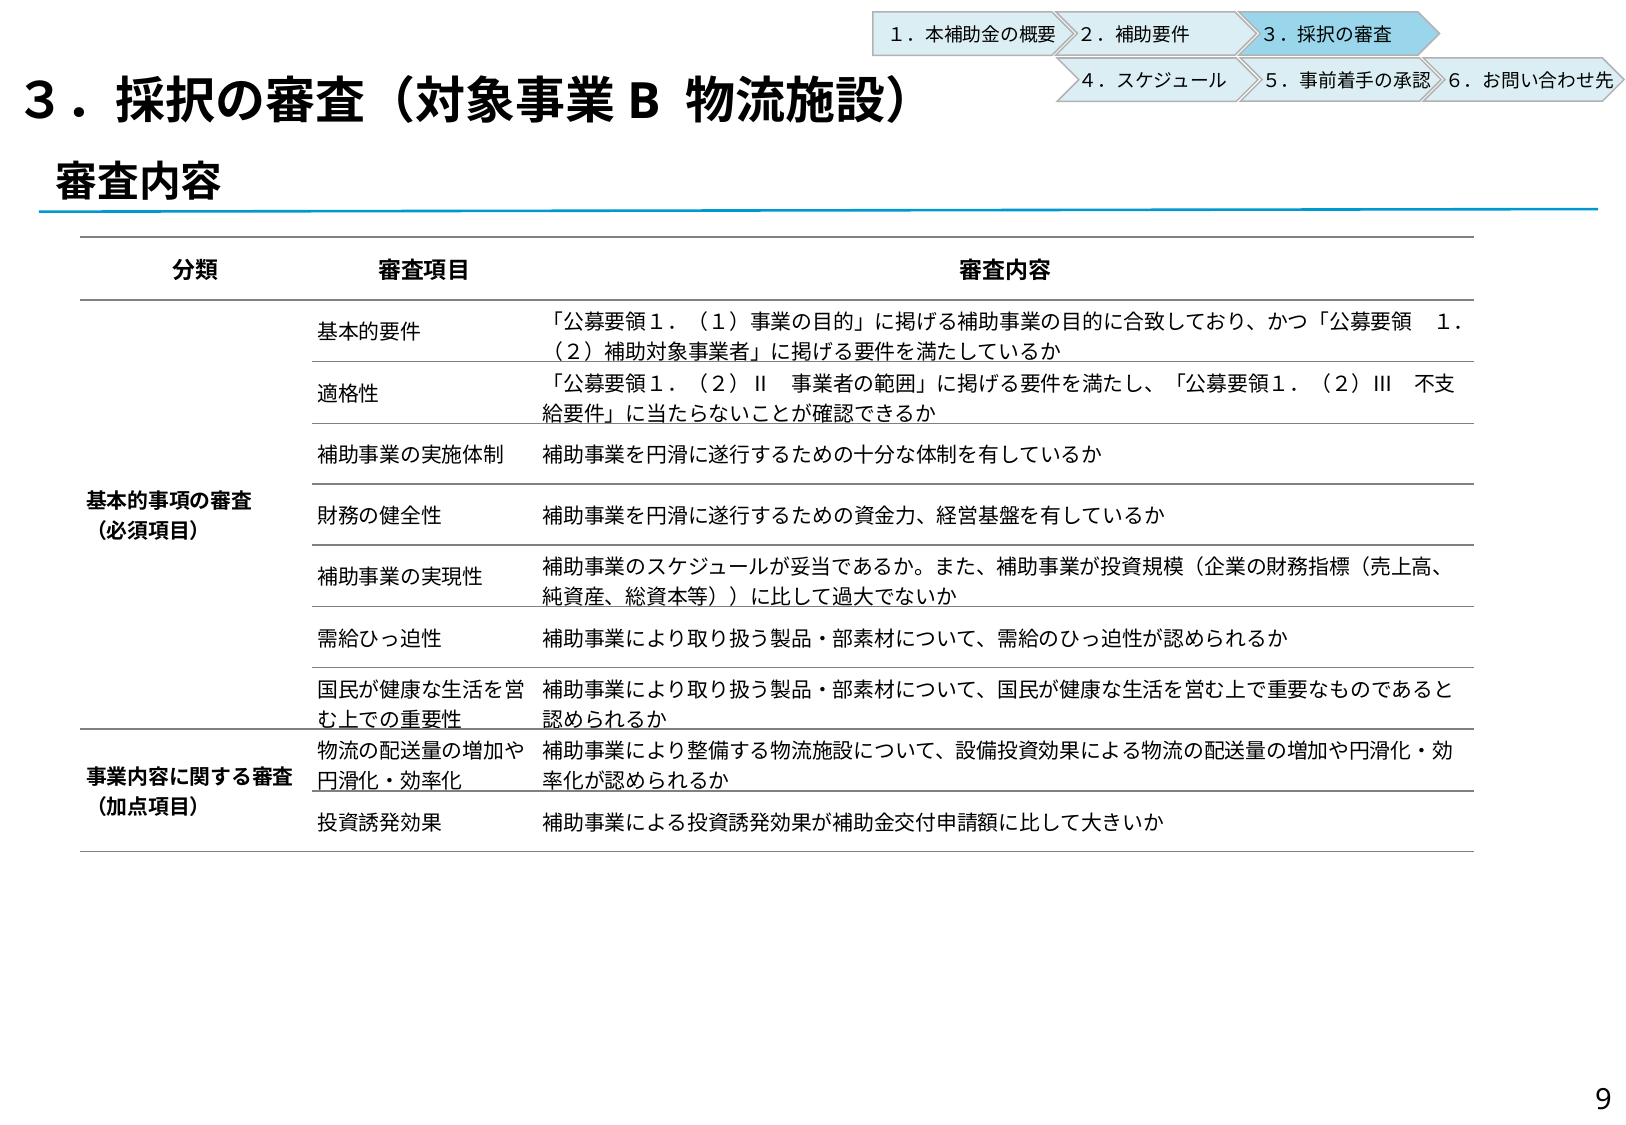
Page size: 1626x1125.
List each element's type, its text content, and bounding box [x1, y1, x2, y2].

text_box ２．補助要件 [1055, 11, 1257, 56]
table_cell 基本的事項の審査 （必須項目） [80, 301, 312, 728]
table_cell 「公募要領１．（２）Ⅱ 事業者の範囲」に掲げる要件を満たし、「公募要領１．（２）Ⅲ 不支給要件」に当たらないことが確認できるか [537, 362, 1474, 423]
table_header 審査項目 [312, 238, 537, 299]
table_cell 補助事業を円滑に遂行するための資金力、経営基盤を有しているか [537, 485, 1474, 544]
table_cell 国民が健康な生活を営む上での重要性 [312, 668, 537, 728]
table_cell 補助事業による投資誘発効果が補助金交付申請額に比して大きいか [537, 792, 1474, 851]
table_cell 投資誘発効果 [312, 792, 537, 851]
table_cell 適格性 [312, 362, 537, 423]
table_cell 物流の配送量の増加や円滑化・効率化 [312, 730, 537, 790]
text_box ６．お問い合わせ先 [1423, 57, 1625, 102]
slide_number 8 [1247, 1070, 1625, 1125]
table_cell 財務の健全性 [312, 485, 537, 544]
table_header 分類 [80, 238, 312, 299]
text_box 審査内容 [40, 146, 703, 208]
table_cell 補助事業により取り扱う製品・部素材について、需給のひっ迫性が認められるか [537, 607, 1474, 667]
text_box ４．スケジュール [1057, 57, 1258, 102]
table_cell 補助事業の実現性 [312, 546, 537, 606]
text_box ３．採択の審査 [1238, 11, 1440, 56]
table_cell 「公募要領１．（１）事業の目的」に掲げる補助事業の目的に合致しており、かつ「公募要領 １．（２）補助対象事業者」に掲げる要件を満たしているか [537, 301, 1474, 361]
table_cell 基本的要件 [312, 301, 537, 361]
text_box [38, 208, 1599, 212]
text_box ５．事前着手の承認 [1240, 57, 1442, 102]
table_cell 補助事業により取り扱う製品・部素材について、国民が健康な生活を営む上で重要なものであると認められるか [537, 668, 1474, 728]
table_cell 補助事業を円滑に遂行するための十分な体制を有しているか [537, 424, 1474, 483]
text_box １．本補助金の概要 [872, 11, 1074, 56]
title ３．採択の審査（対象事業B 物流施設） [0, 60, 1560, 137]
table_header 審査内容 [537, 238, 1474, 299]
table_cell 補助事業のスケジュールが妥当であるか。また、補助事業が投資規模（企業の財務指標（売上高、純資産、総資本等））に比して過大でないか [537, 546, 1474, 606]
table_cell 需給ひっ迫性 [312, 607, 537, 667]
table_cell 補助事業により整備する物流施設について、設備投資効果による物流の配送量の増加や円滑化・効率化が認められるか [537, 730, 1474, 790]
table_cell 事業内容に関する審査（加点項目） [80, 730, 312, 851]
table_cell 補助事業の実施体制 [312, 424, 537, 483]
